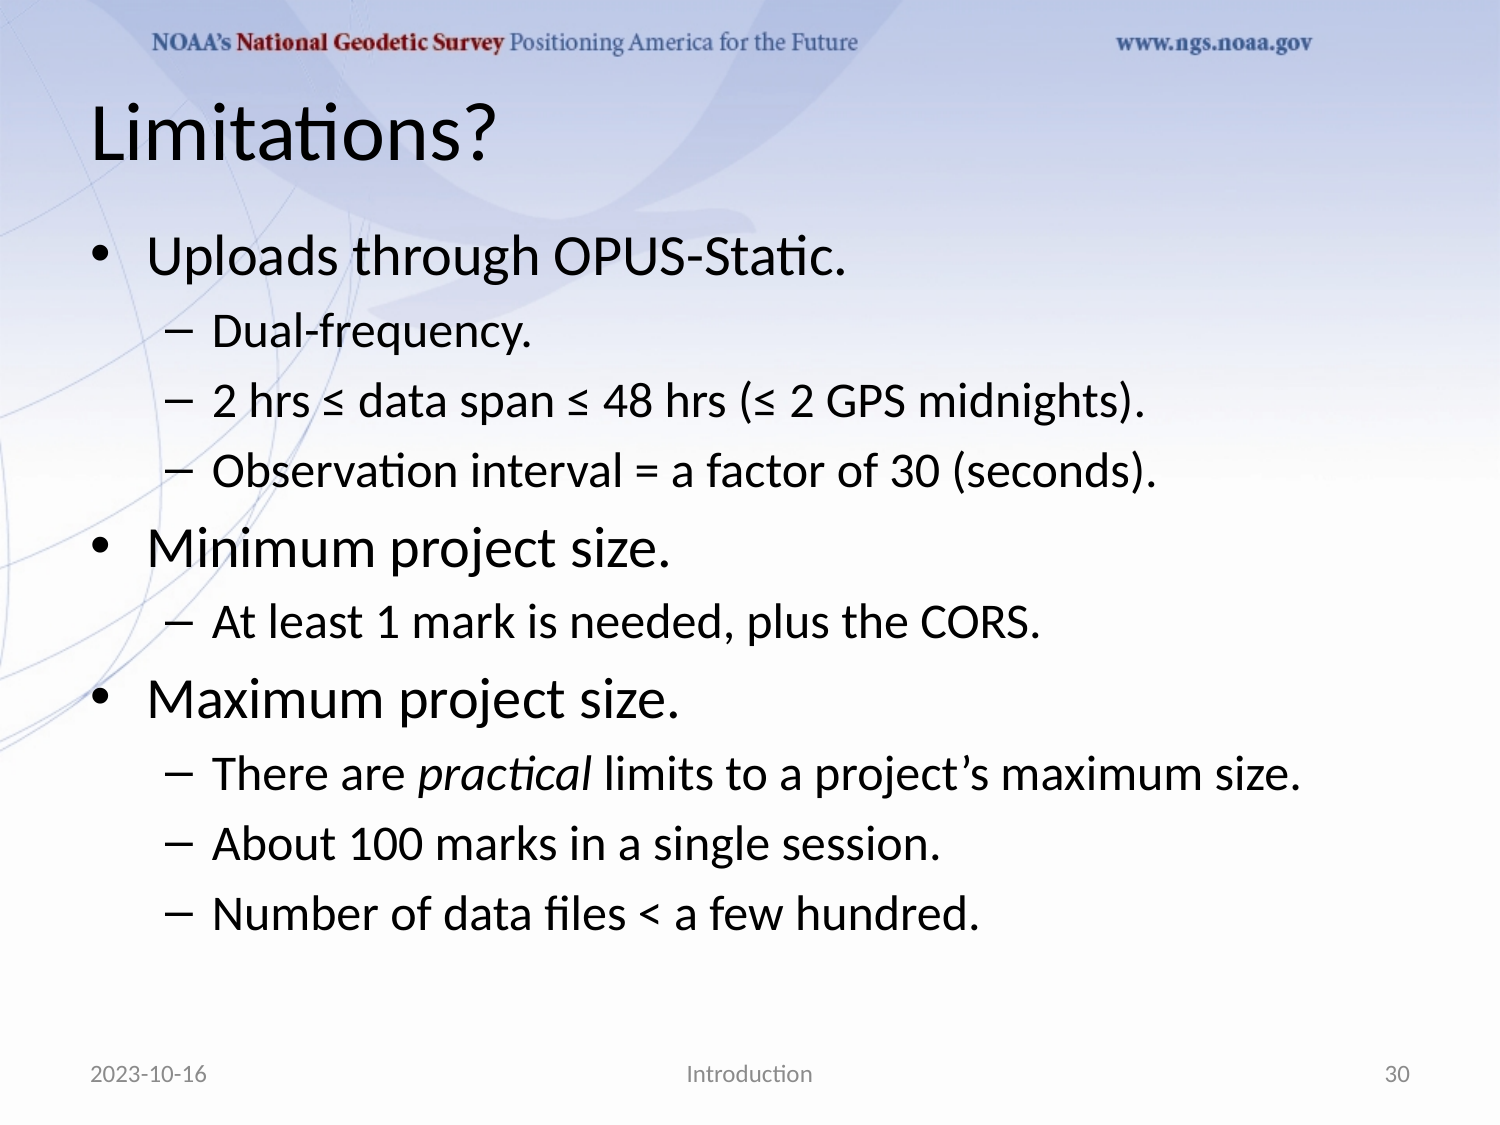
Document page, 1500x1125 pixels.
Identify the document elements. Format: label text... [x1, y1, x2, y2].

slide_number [75, 1042, 425, 1103]
slide_number 30 [1074, 1042, 1425, 1103]
title Limitations? [74, 74, 1426, 181]
list Uploads through OPUS-Static. Dual-frequency. 2 hrs ≤ data span ≤ 48 hrs (≤ 2 GPS midnights). Observation interval = a factor of 30 (seconds). Minimum project size. At least 1 mark is needed, plus the CORS. Maximum project size. There are practical limits to a project’s maximum size. About 100 marks in a single session. Number of data files < a few hundred. [74, 209, 1426, 1049]
footer Introduction [512, 1042, 988, 1103]
picture [0, 0, 1500, 1125]
